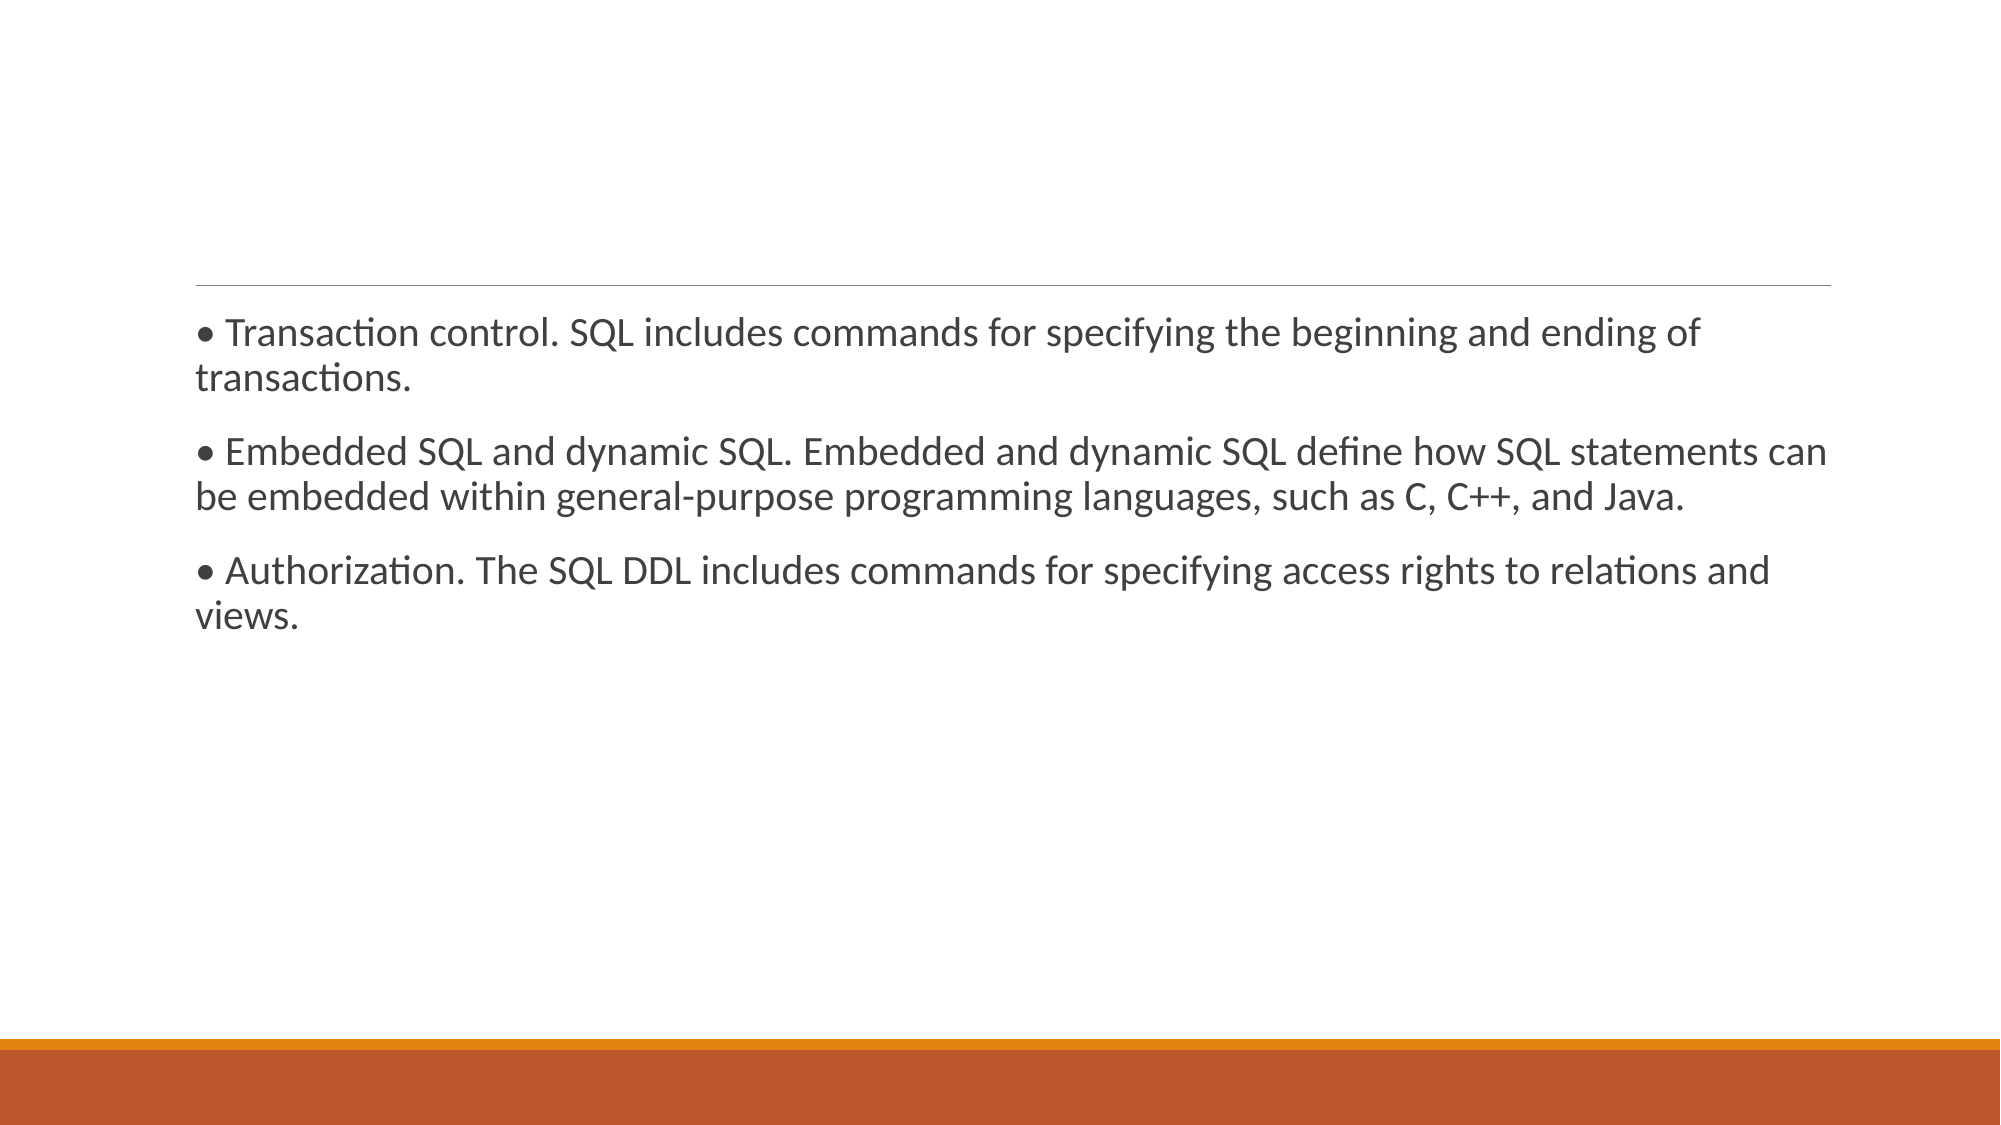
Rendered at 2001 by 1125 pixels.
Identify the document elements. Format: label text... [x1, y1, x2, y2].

list • Transaction control. SQL includes commands for specifying the beginning and ending of transactions. • Embedded SQL and dynamic SQL. Embedded and dynamic SQL define how SQL statements can be embedded within general-purpose programming languages, such as C, C++, and Java. • Authorization. The SQL DDL includes commands for specifying access rights to relations and views. [180, 302, 1830, 963]
